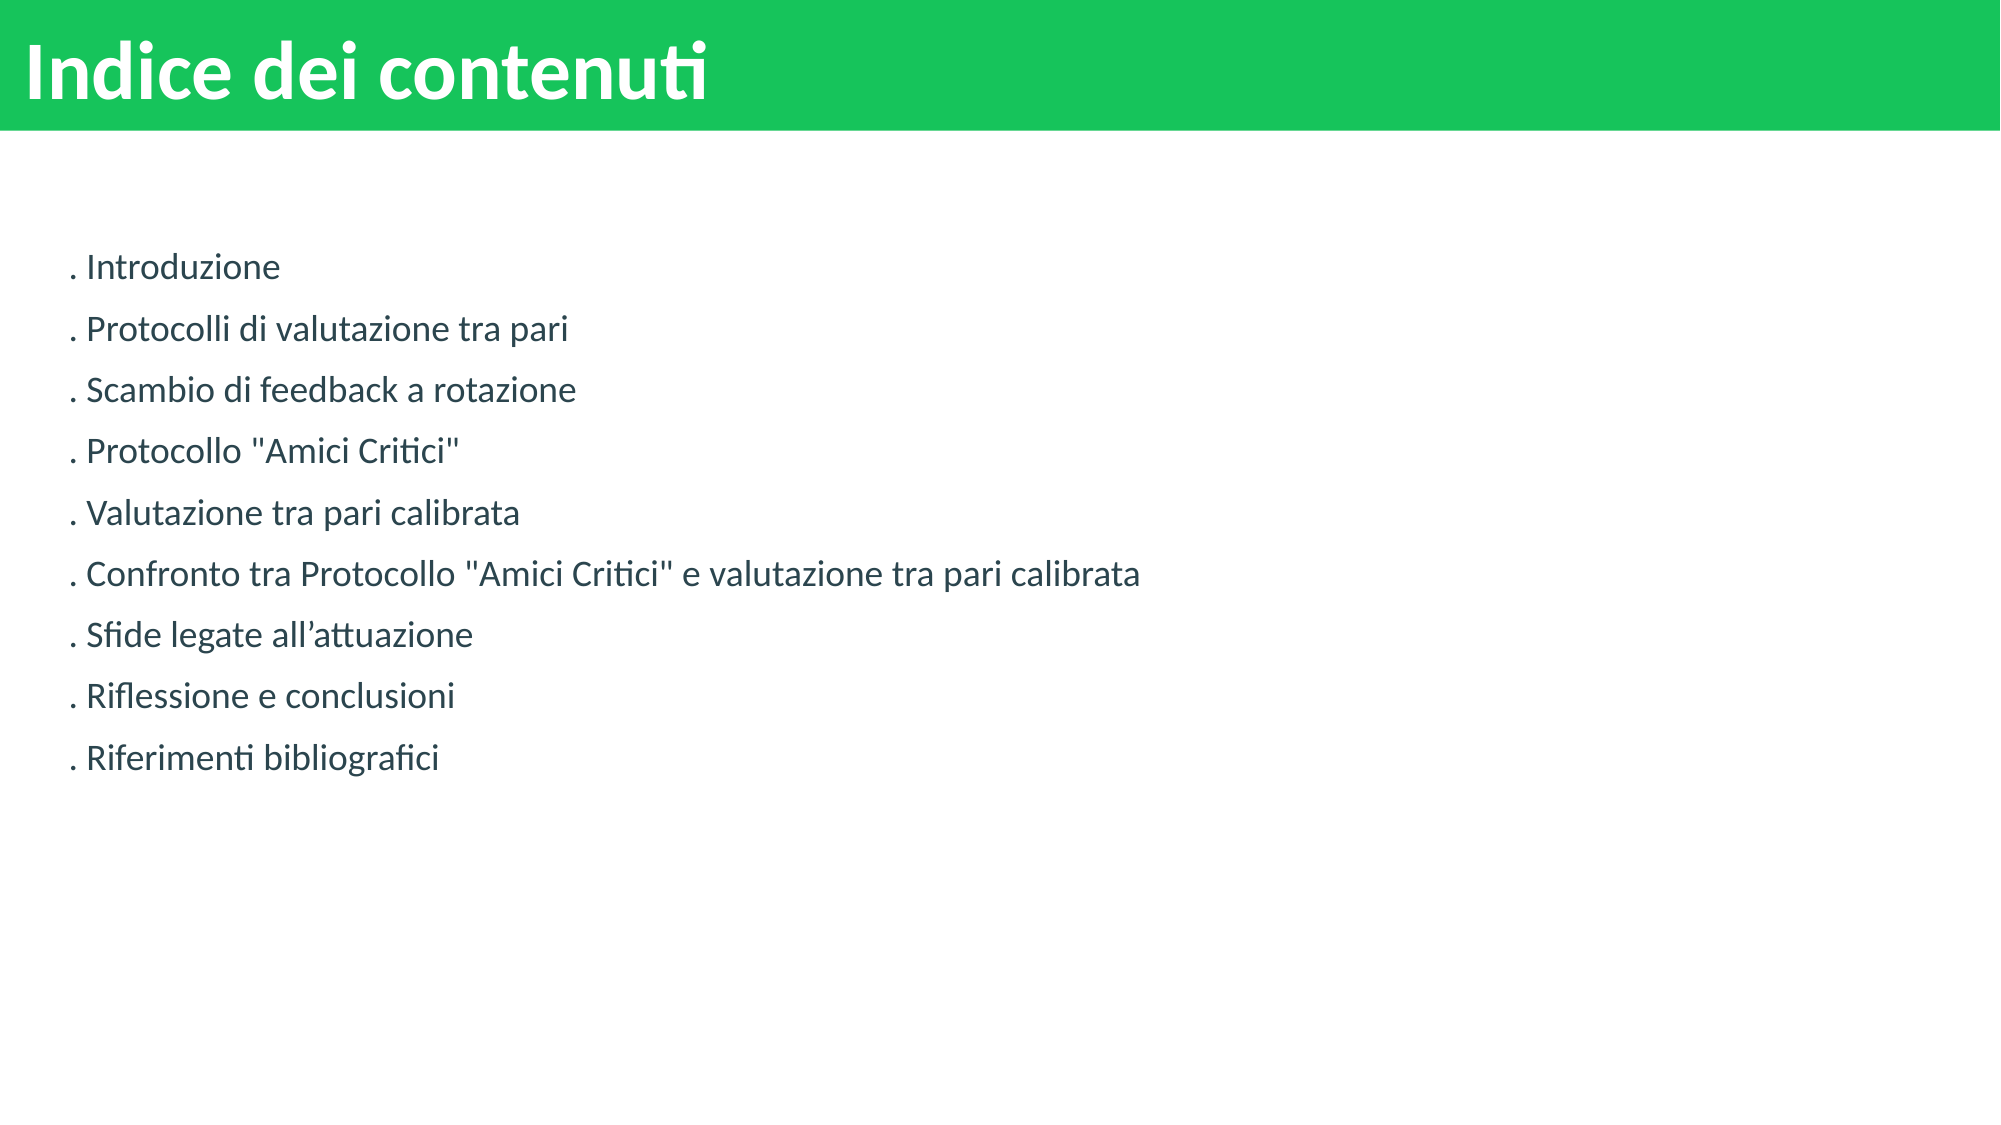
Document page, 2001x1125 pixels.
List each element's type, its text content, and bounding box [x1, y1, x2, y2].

title Indice dei contenuti [16, 13, 1976, 131]
list . Introduzione . Protocolli di valutazione tra pari . Scambio di feedback a rotazione . Protocollo "Amici Critici" . Valutazione tra pari calibrata . Confronto tra Protocollo "Amici Critici" e valutazione tra pari calibrata . Sfide legate all’attuazione . Riflessione e conclusioni . Riferimenti bibliografici [16, 239, 1976, 1108]
